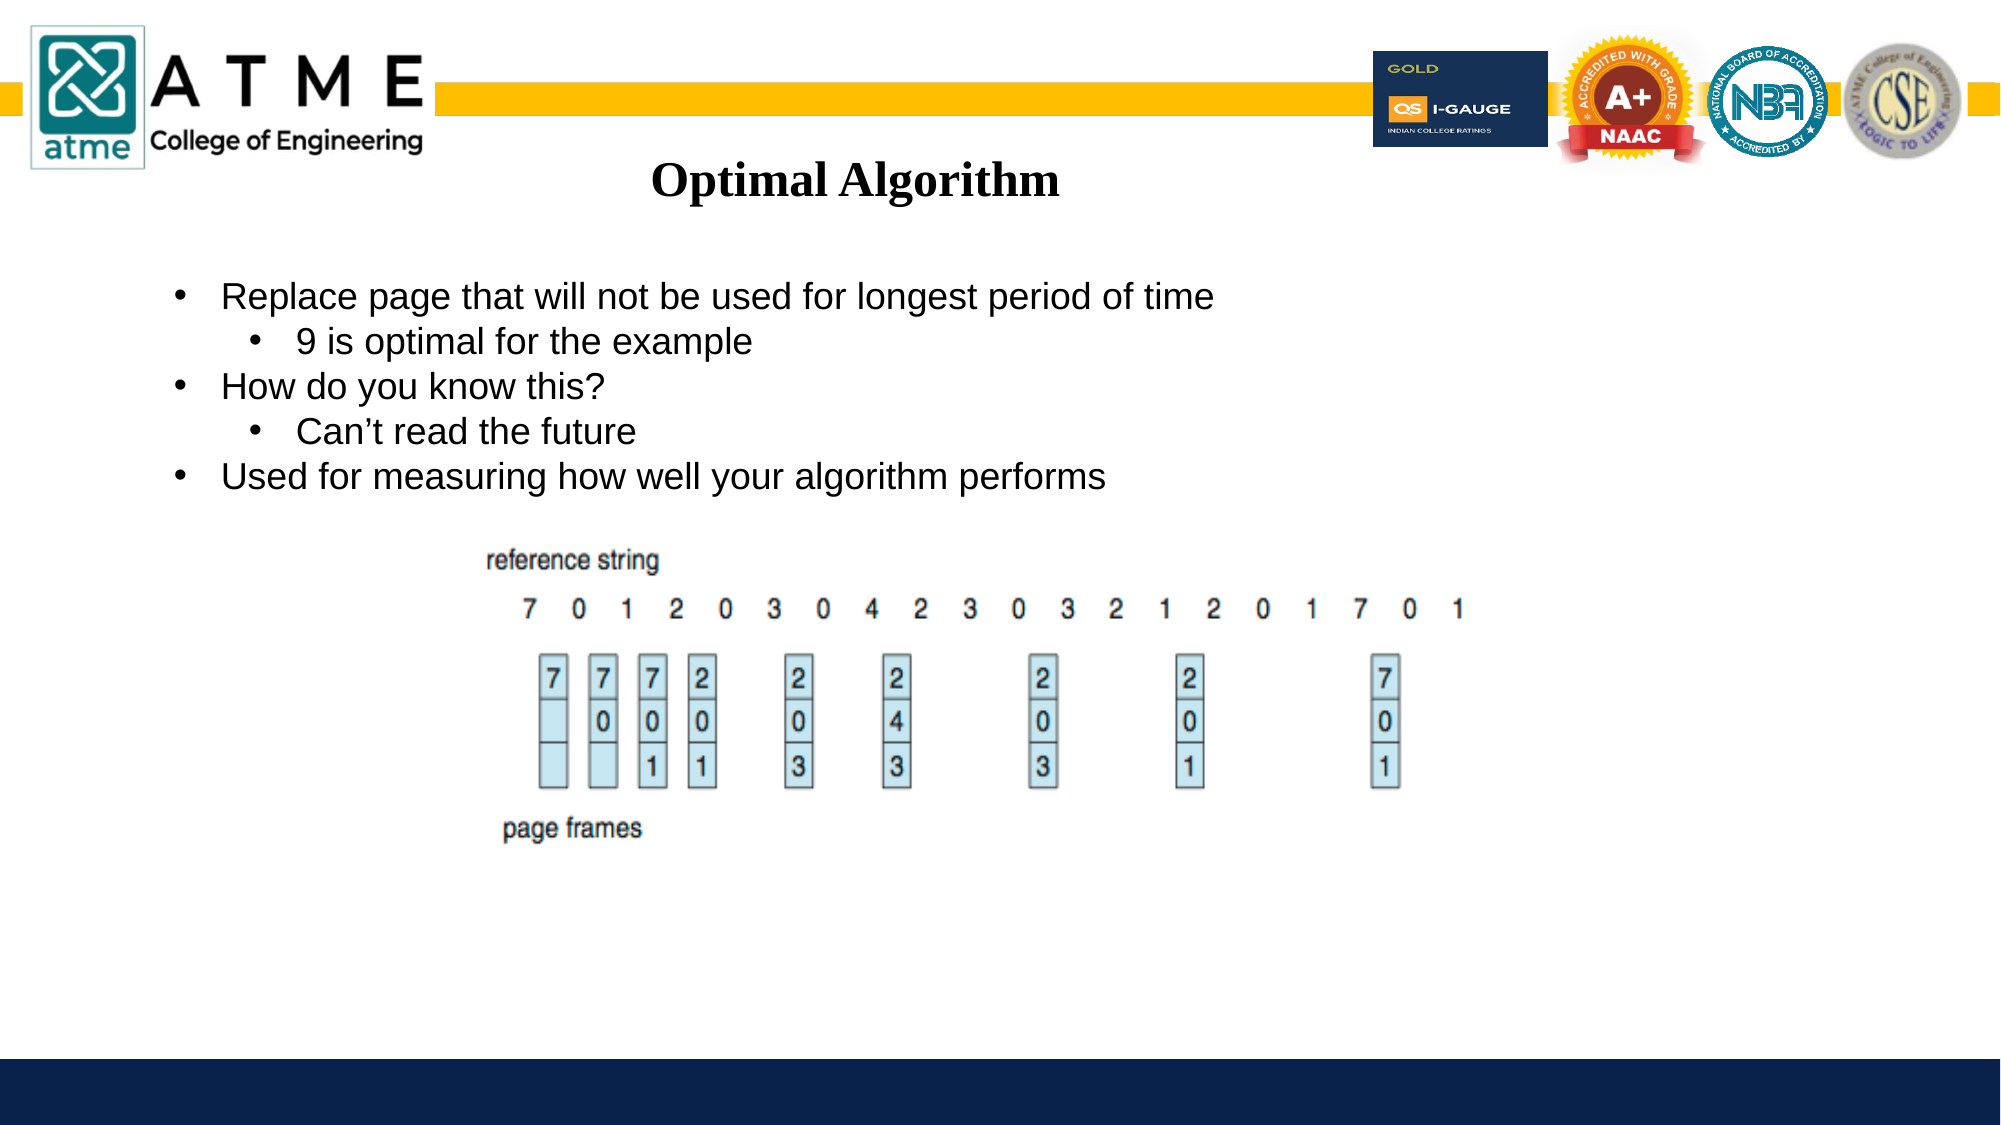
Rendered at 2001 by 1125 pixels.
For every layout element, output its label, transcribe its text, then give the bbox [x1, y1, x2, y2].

list Replace page that will not be used for longest period of time 9 is optimal for the example How do you know this? Can’t read the future Used for measuring how well your algorithm performs [159, 264, 1389, 601]
title Optimal Algorithm [635, 138, 1938, 234]
picture [22, 15, 435, 178]
picture [0, 1059, 2001, 1125]
picture [459, 531, 1487, 878]
picture [1373, 20, 1828, 138]
picture [1840, 26, 1968, 176]
